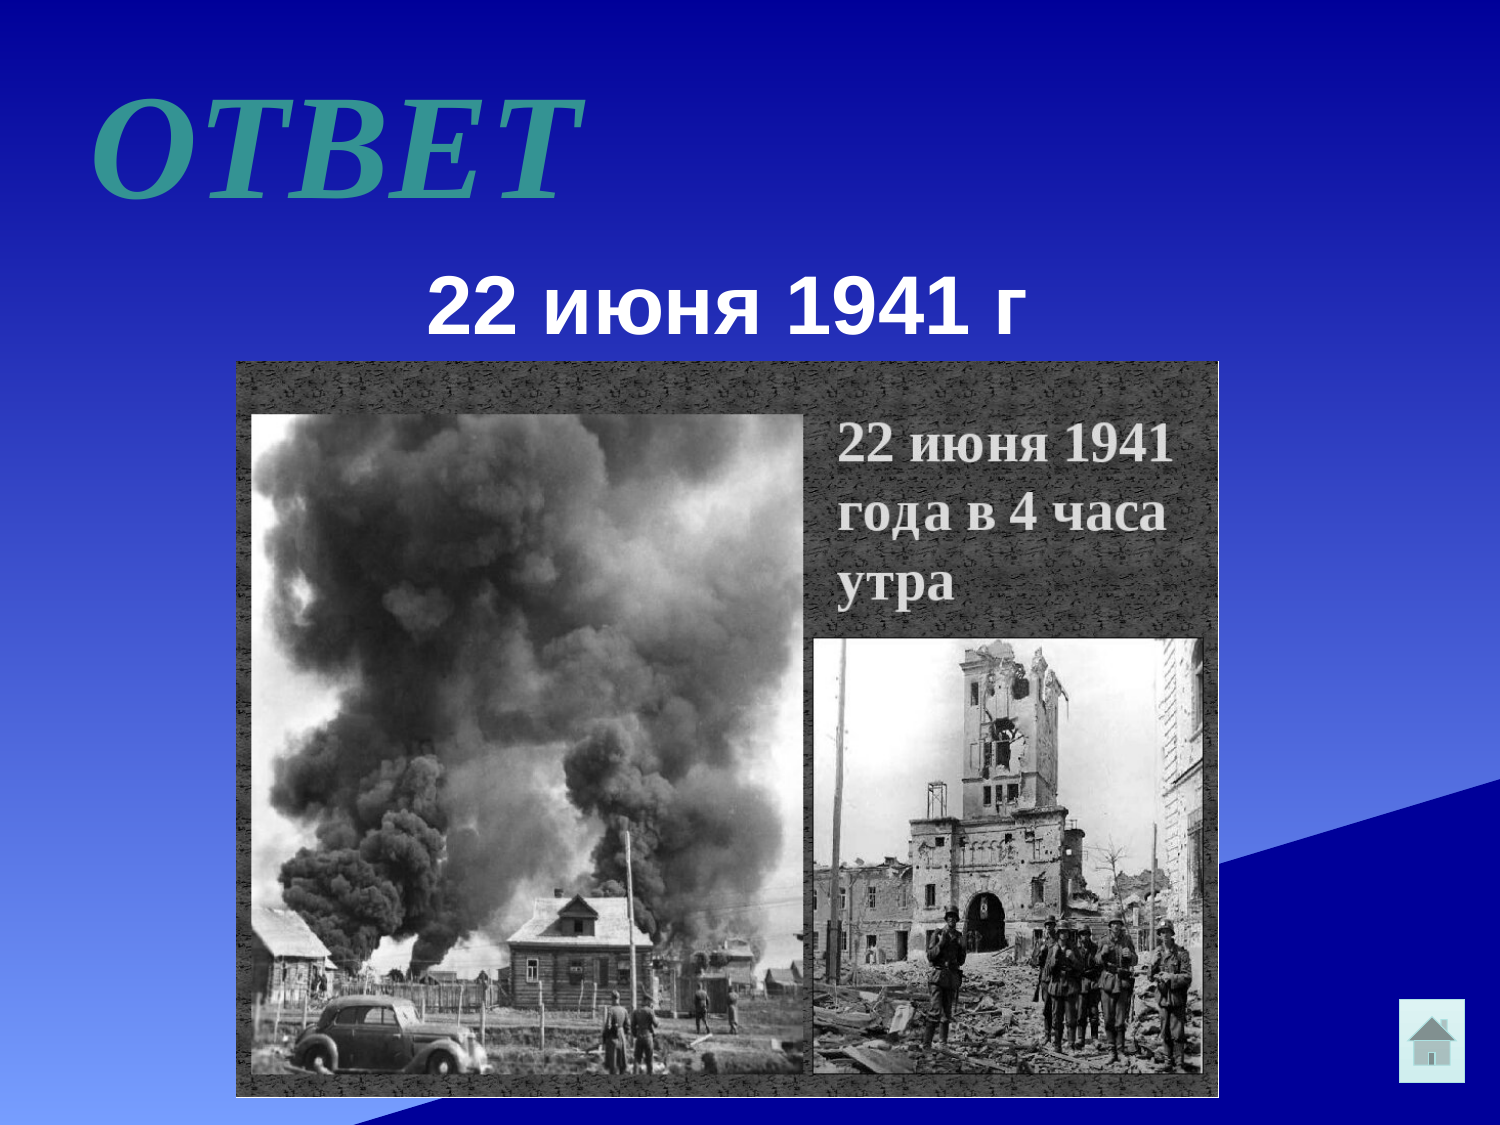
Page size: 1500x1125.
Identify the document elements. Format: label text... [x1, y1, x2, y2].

text_box [1399, 999, 1465, 1083]
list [236, 361, 1219, 1098]
list 22 июня 1941 г [383, 243, 1072, 361]
title ОТВЕТ [74, 44, 1426, 233]
